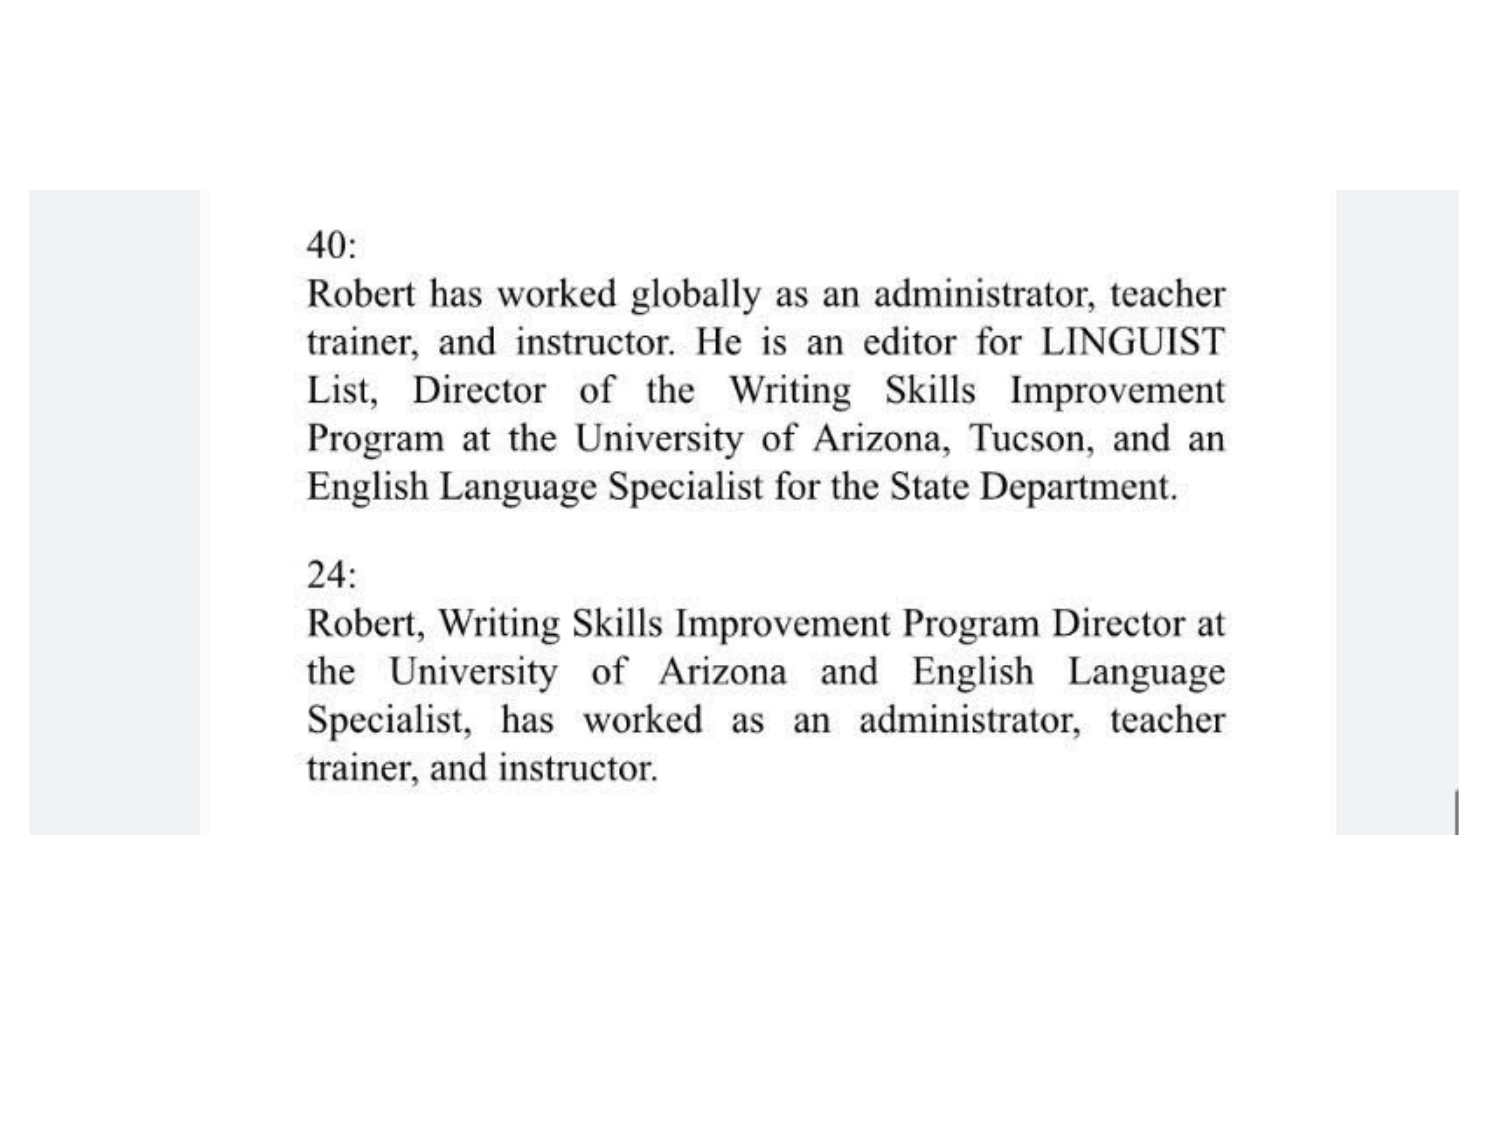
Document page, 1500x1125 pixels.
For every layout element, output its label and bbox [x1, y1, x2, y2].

picture [29, 190, 1459, 835]
